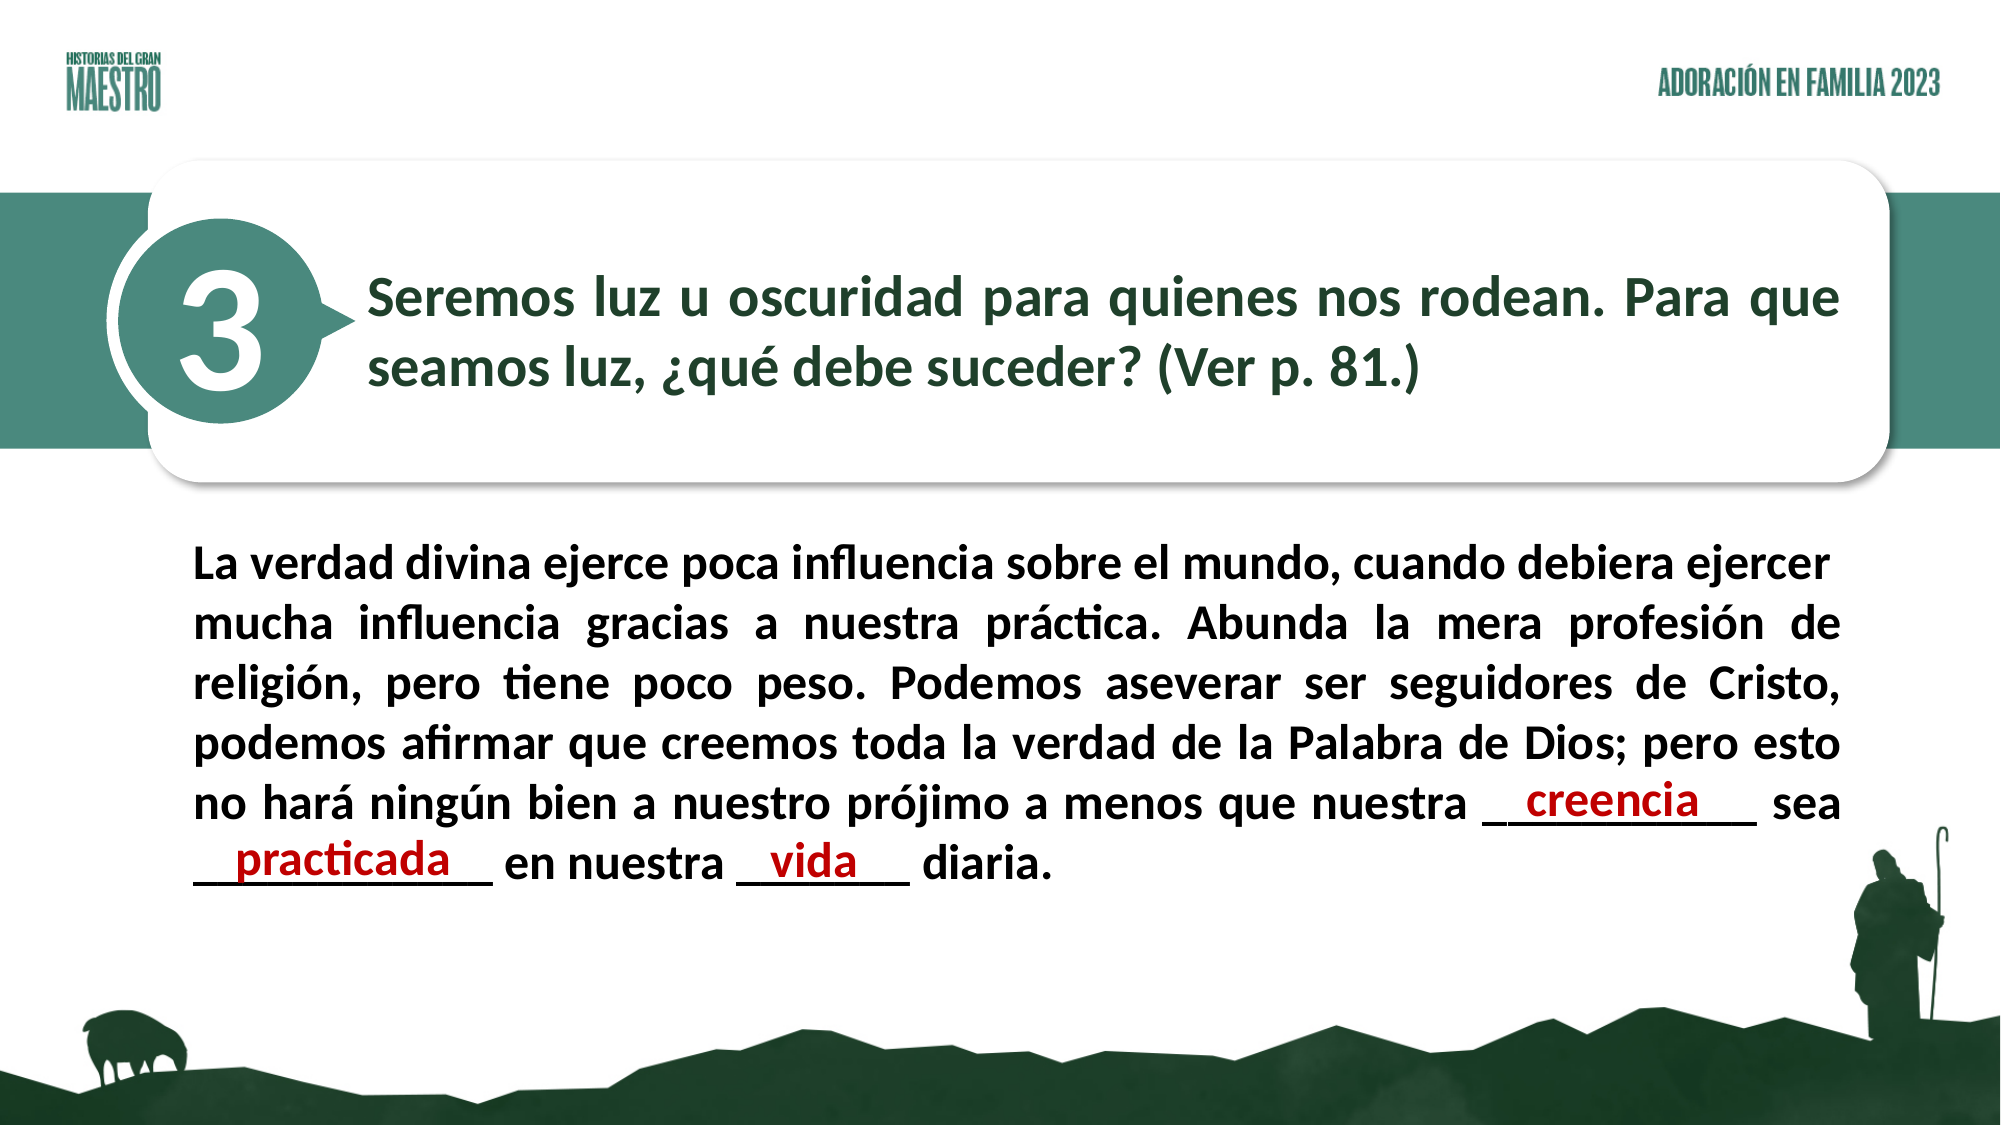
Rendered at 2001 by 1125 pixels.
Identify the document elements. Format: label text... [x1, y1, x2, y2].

text_box creencia [1511, 759, 1735, 835]
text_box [0, 160, 2000, 483]
picture [0, 0, 2001, 1125]
text_box practicada [220, 817, 597, 893]
text_box vida [755, 820, 935, 896]
text_box La verdad divina ejerce poca influencia sobre el mundo, cuando debiera ejercer mucha influencia gracias a nuestra práctica. Abunda la mera profesión de religión, pero tiene poco peso. Podemos aseverar ser seguidores de Cristo, podemos afirmar que creemos toda la verdad de la Palabra de Dios; pero esto no hará ningún bien a nuestro prójimo a menos que nuestra ___________ sea ____________ en nuestra _______ diaria. [179, 521, 1859, 897]
